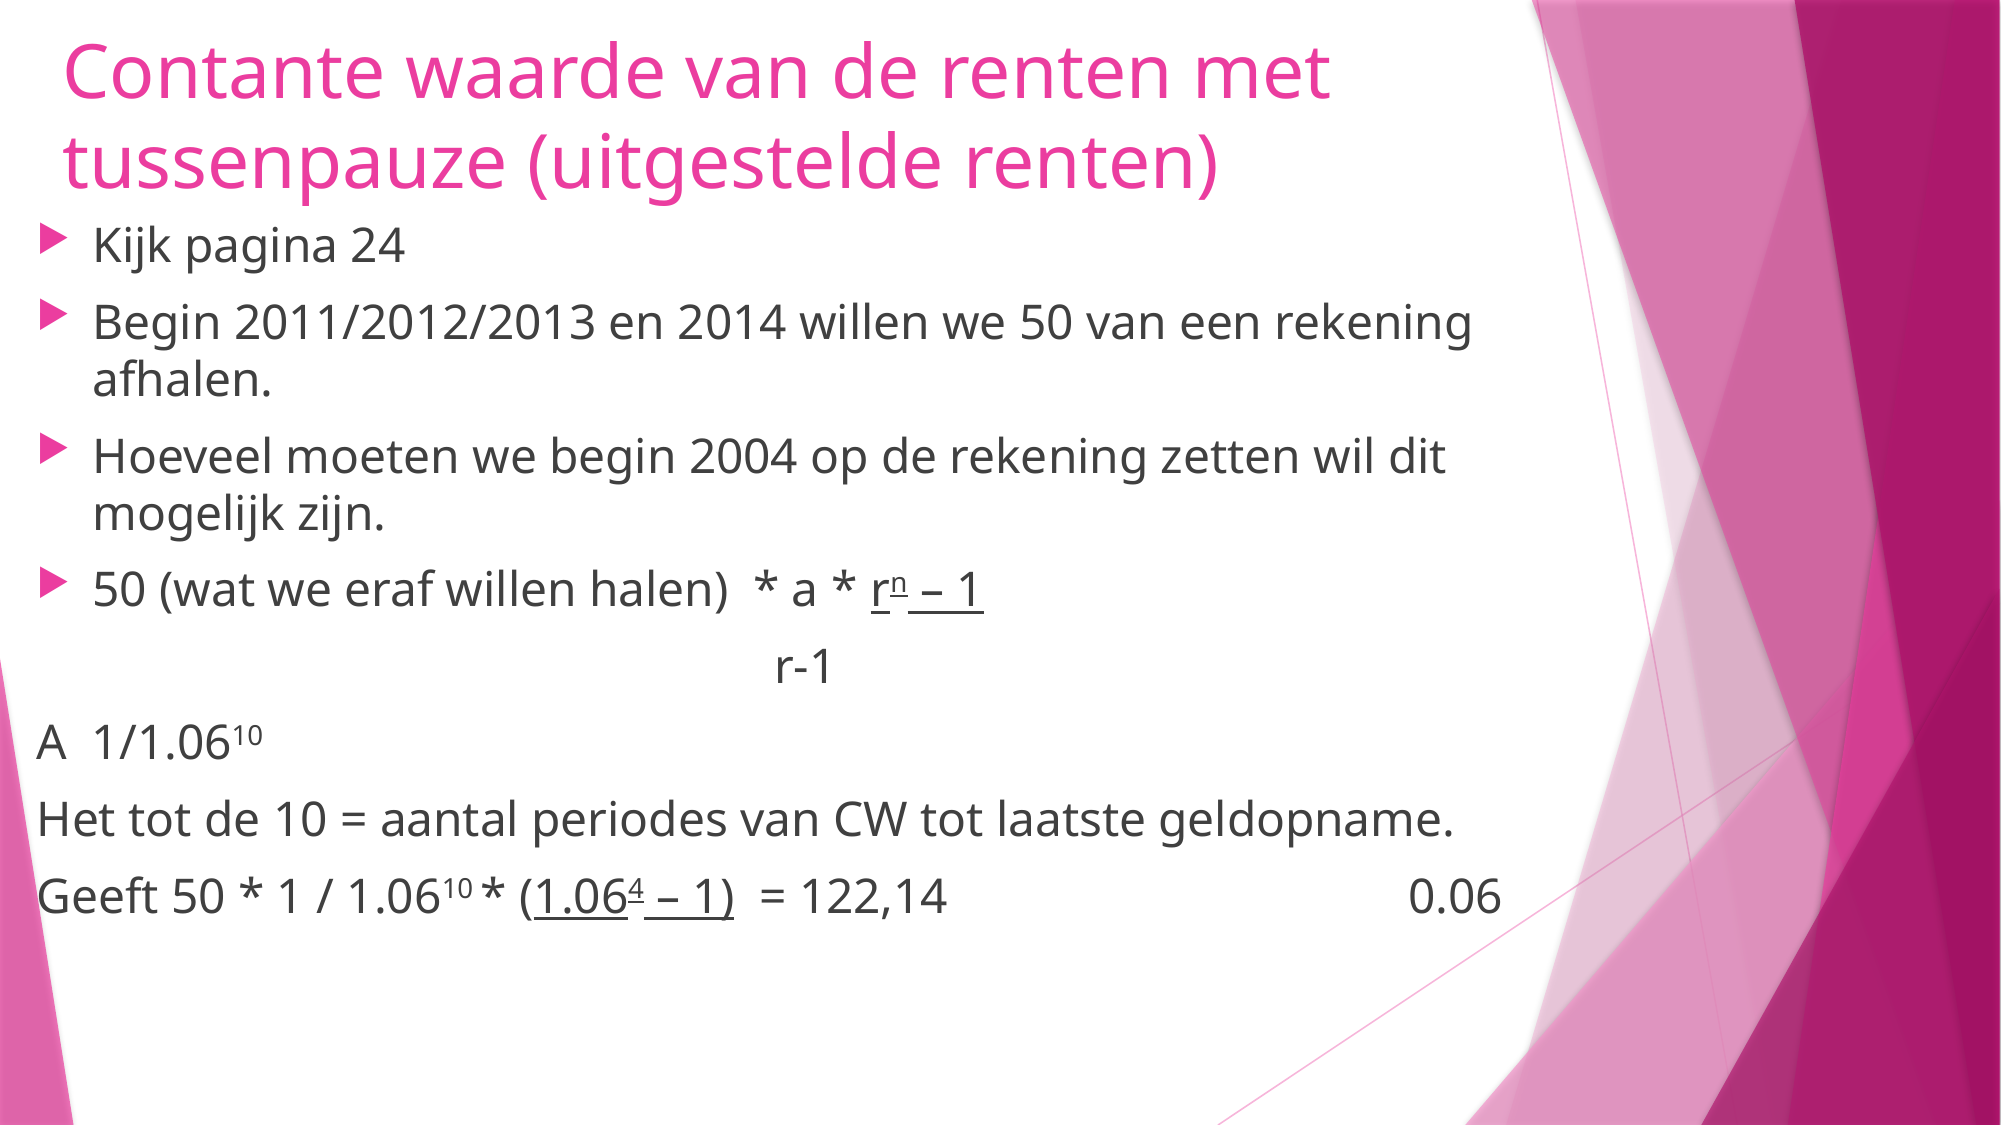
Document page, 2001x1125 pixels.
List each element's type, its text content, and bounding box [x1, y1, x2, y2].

list Kijk pagina 24 Begin 2011/2012/2013 en 2014 willen we 50 van een rekening afhalen. Hoeveel moeten we begin 2004 op de rekening zetten wil dit mogelijk zijn. 50 (wat we eraf willen halen) * a * rn – 1 r-1 A 1/1.0610 Het tot de 10 = aantal periodes van CW tot laatste geldopname. Geeft 50 * 1 / 1.0610 * (1.064 – 1) = 122,14 0.06 [21, 207, 1522, 991]
title Contante waarde van de renten met tussenpauze (uitgestelde renten) [47, 15, 1522, 207]
